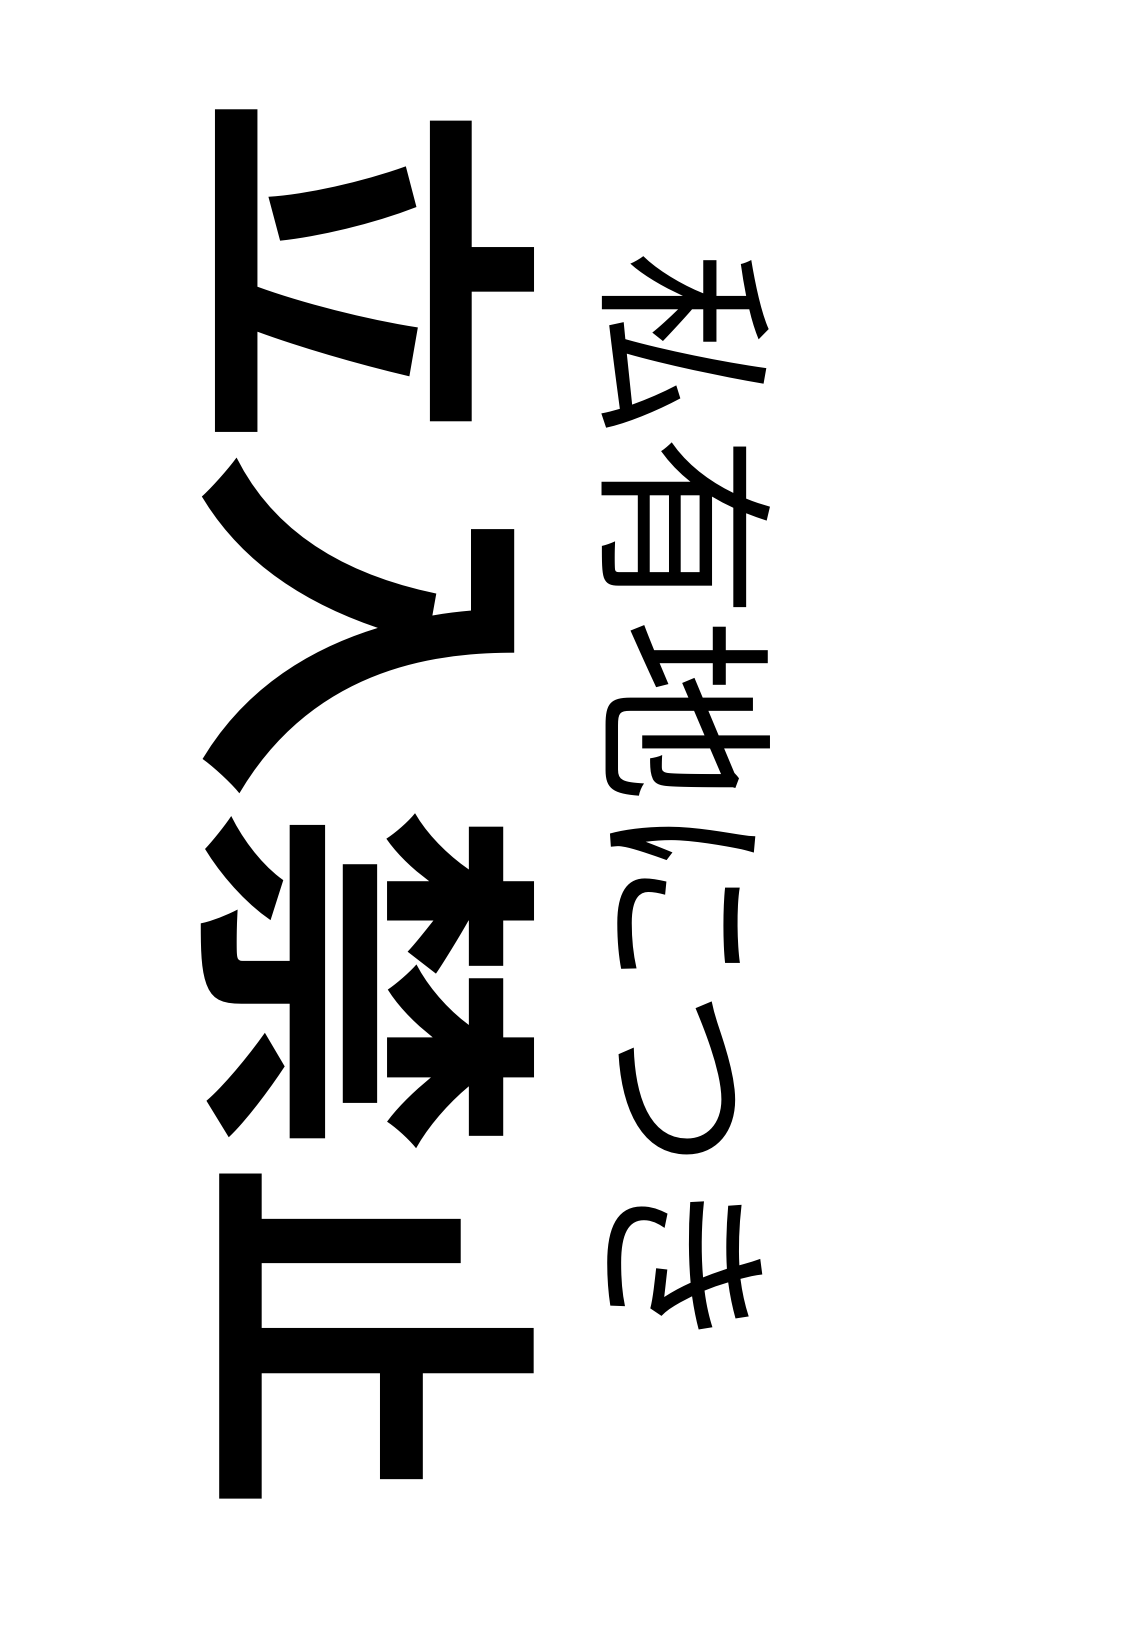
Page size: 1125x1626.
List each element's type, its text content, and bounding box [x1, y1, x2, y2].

text_box 私有地につき 立入禁止 [155, 78, 1028, 1529]
